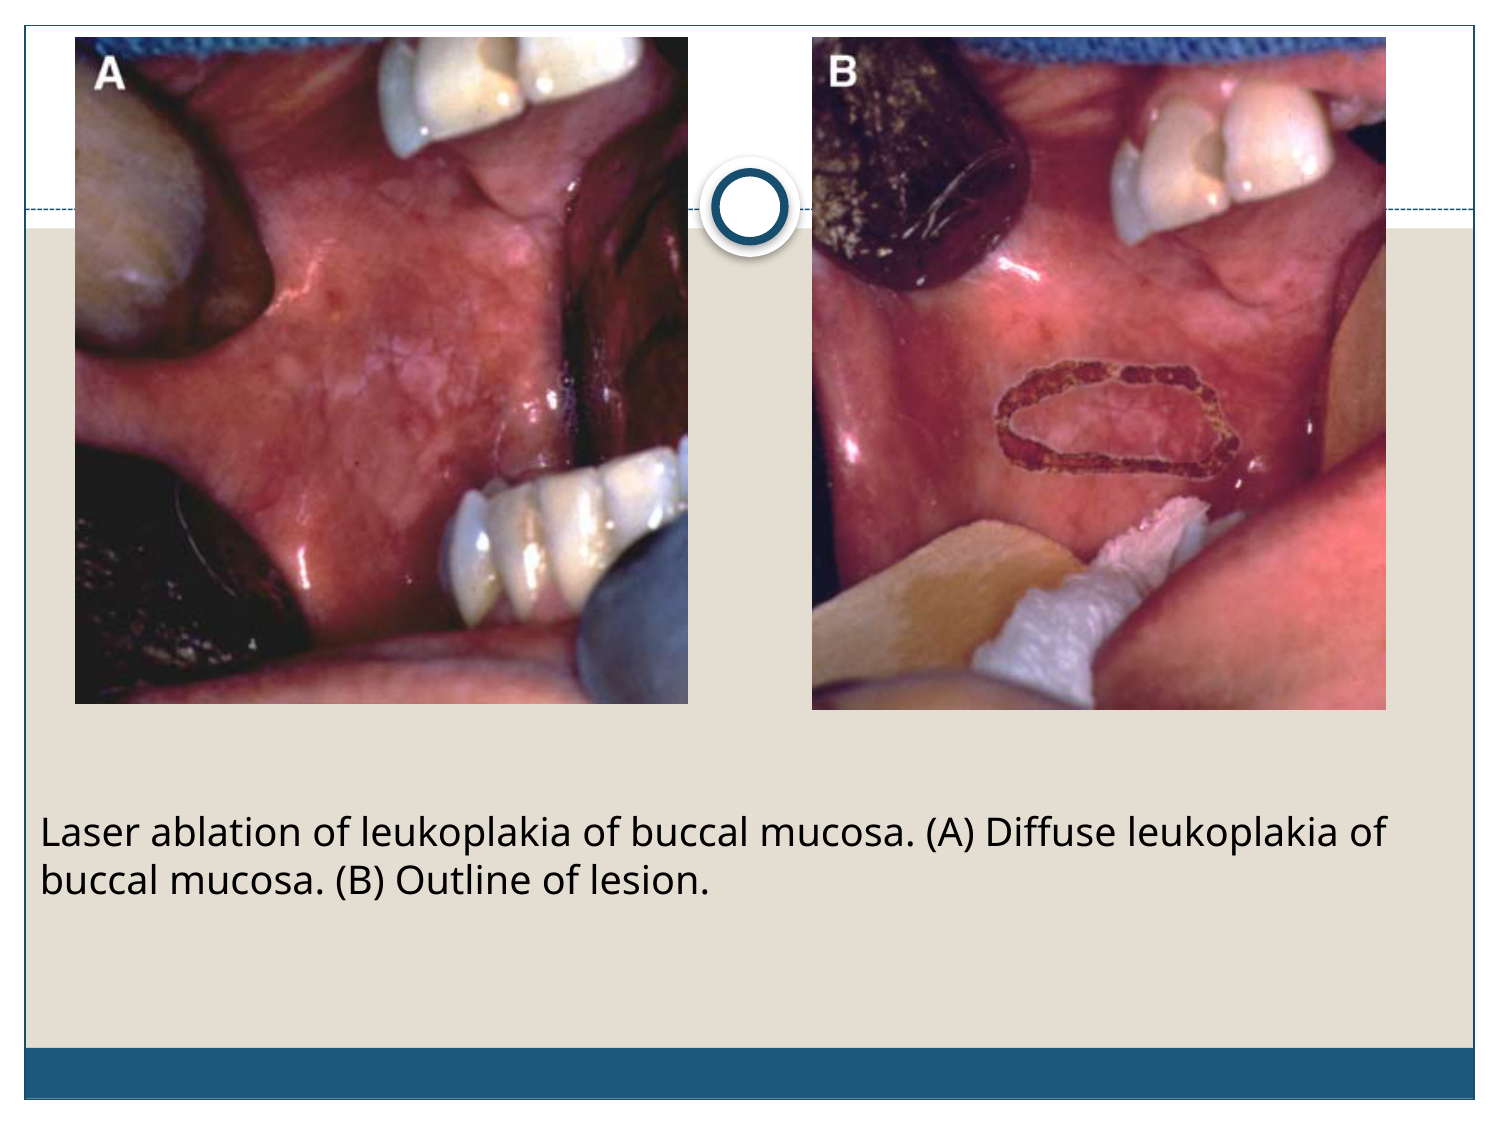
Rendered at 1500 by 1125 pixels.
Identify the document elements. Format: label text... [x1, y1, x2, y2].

picture [812, 37, 1387, 710]
text_box Laser ablation of leukoplakia of buccal mucosa. (A) Diffuse leukoplakia of buccal mucosa. (B) Outline of lesion. [24, 799, 1475, 910]
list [74, 37, 688, 704]
